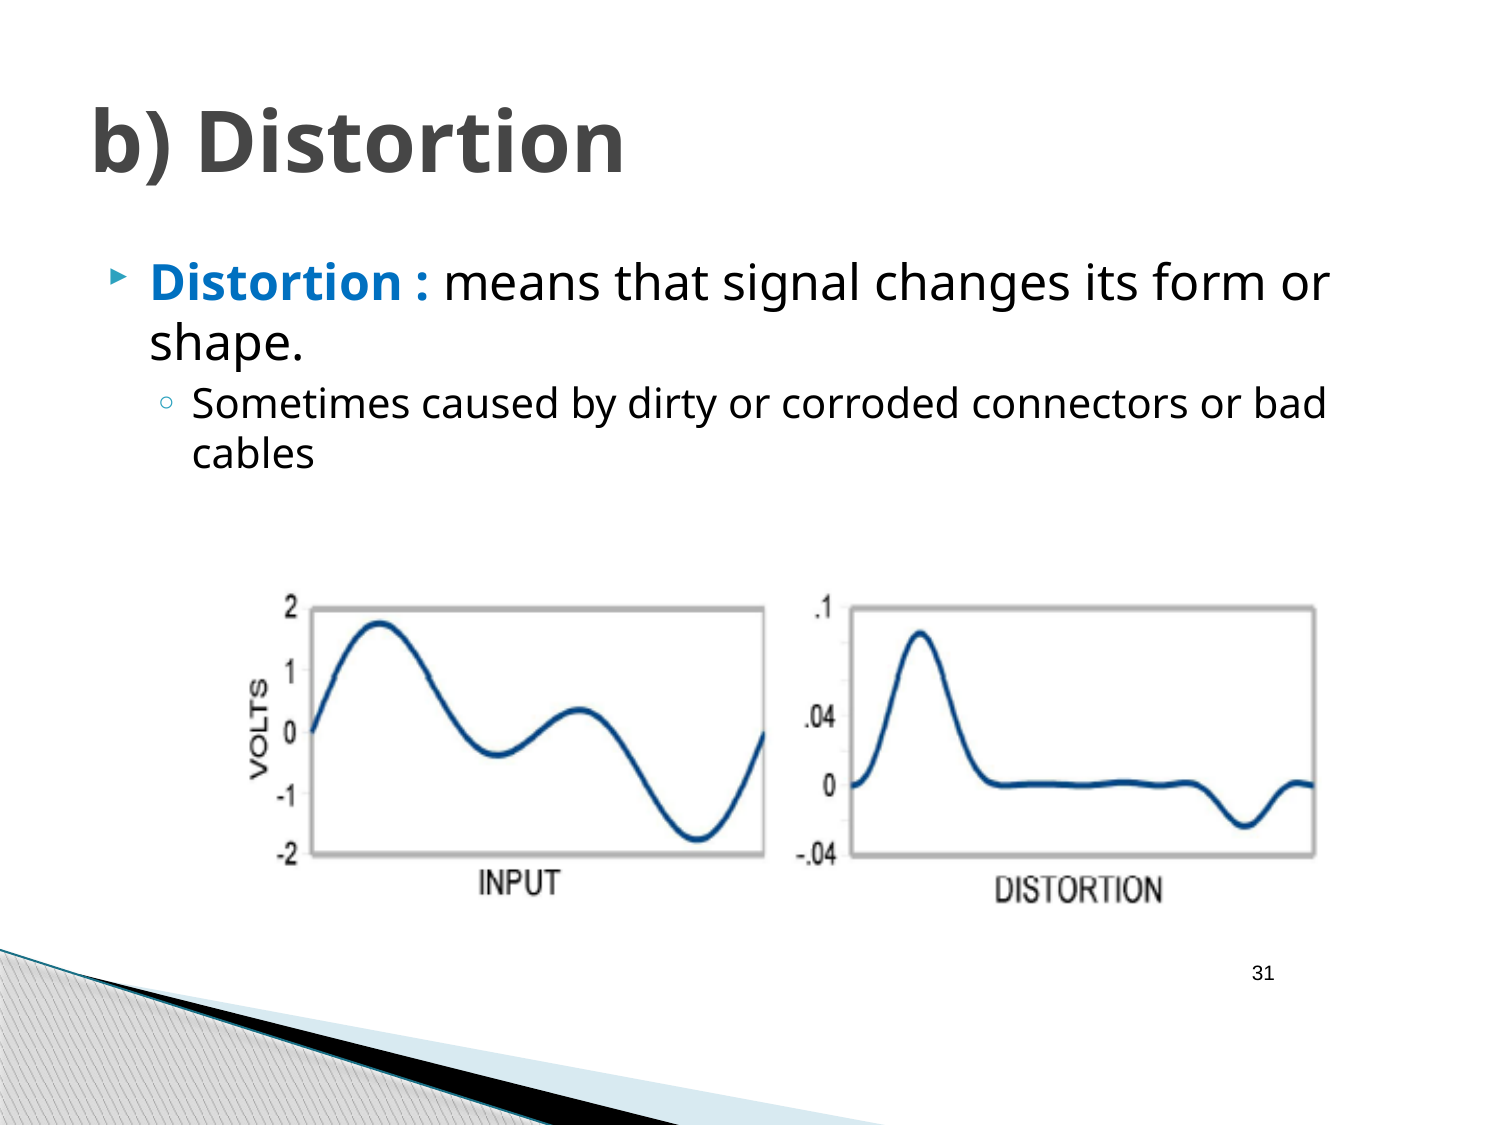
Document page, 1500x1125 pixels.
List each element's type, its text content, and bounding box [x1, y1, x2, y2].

title b) Distortion [75, 45, 1425, 233]
slide_number 31 [1229, 933, 1290, 993]
list Distortion : means that signal changes its form or shape. Sometimes caused by dirty or corroded connectors or bad cables [75, 243, 1425, 986]
picture [241, 569, 1326, 922]
